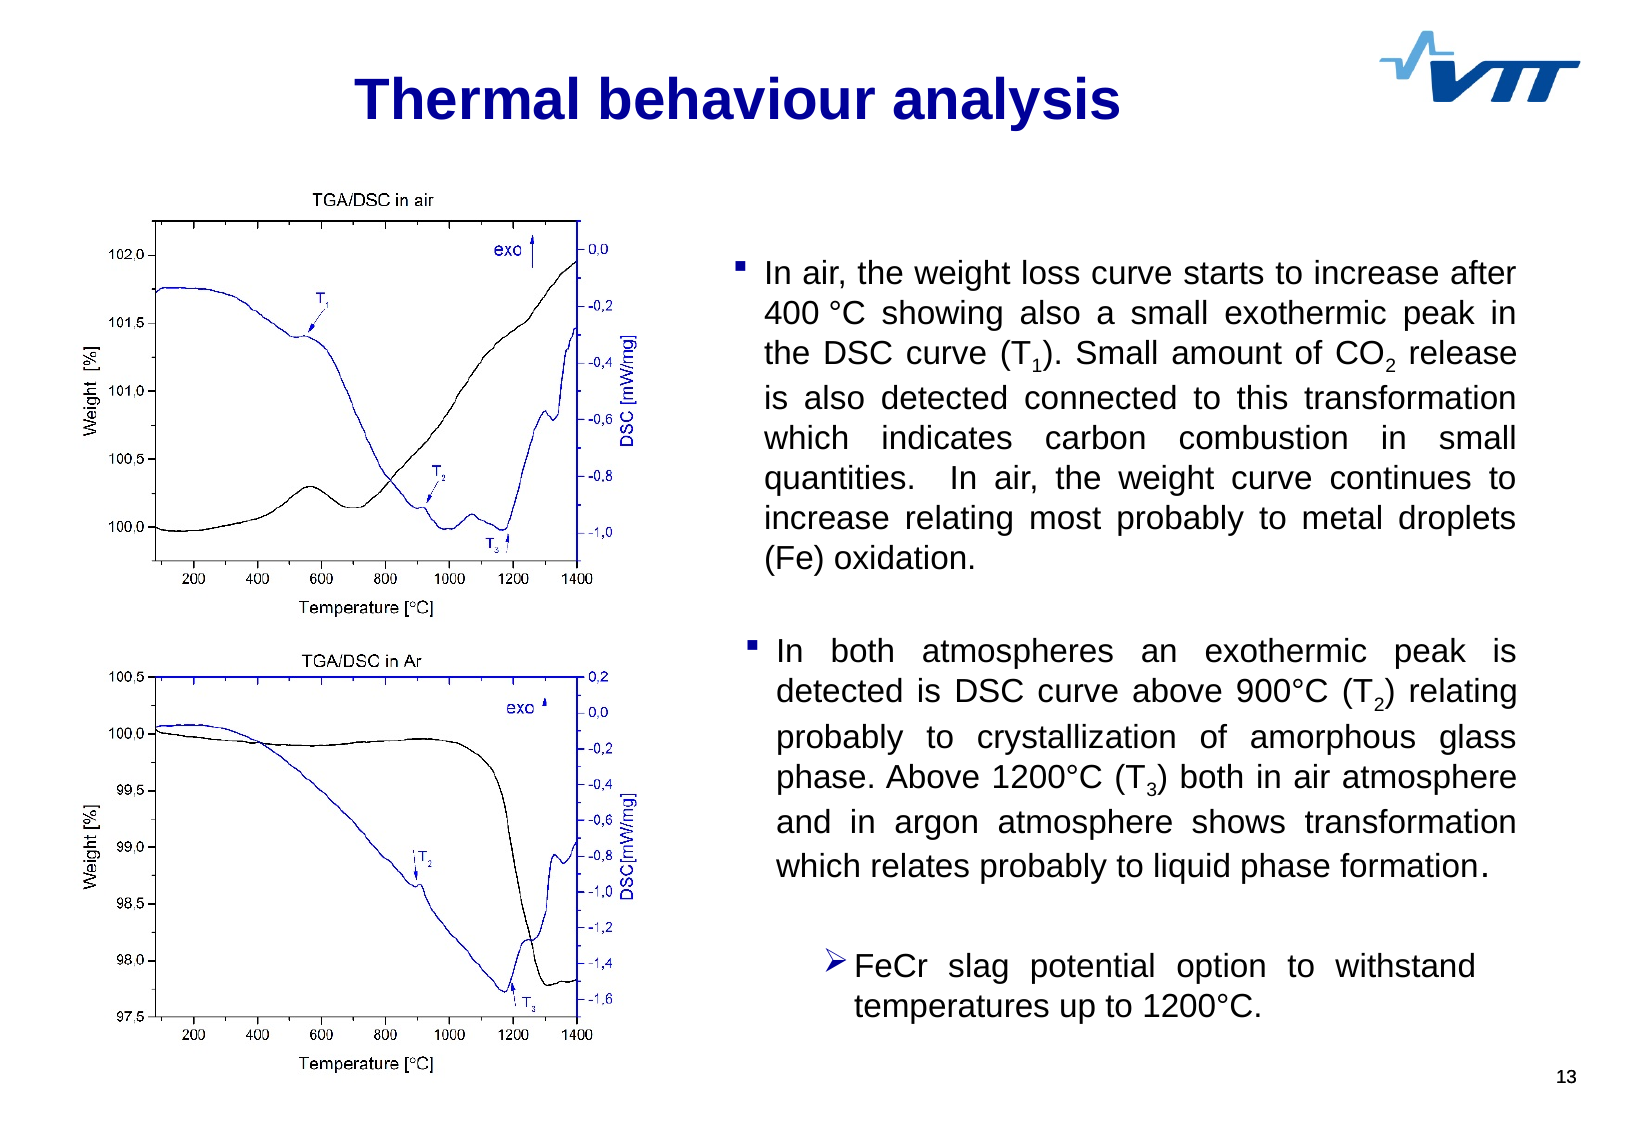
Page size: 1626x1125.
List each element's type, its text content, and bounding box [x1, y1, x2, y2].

list In air, the weight loss curve starts to increase after 400 °C showing also a small exothermic peak in the DSC curve (T1). Small amount of CO2 release is also detected connected to this transformation which indicates carbon combustion in small quantities. In air, the weight curve continues to increase relating most probably to metal droplets (Fe) oxidation. [717, 243, 1534, 587]
picture [1379, 30, 1581, 102]
title Thermal behaviour analysis [339, 53, 1528, 208]
text_box In both atmospheres an exothermic peak is detected is DSC curve above 900°C (T2) relating probably to crystallization of amorphous glass phase. Above 1200°C (T3) both in air atmosphere and in argon atmosphere shows transformation which relates probably to liquid phase formation. FeCr slag potential option to withstand temperatures up to 1200°C. [729, 622, 1533, 1125]
picture [44, 166, 663, 1095]
